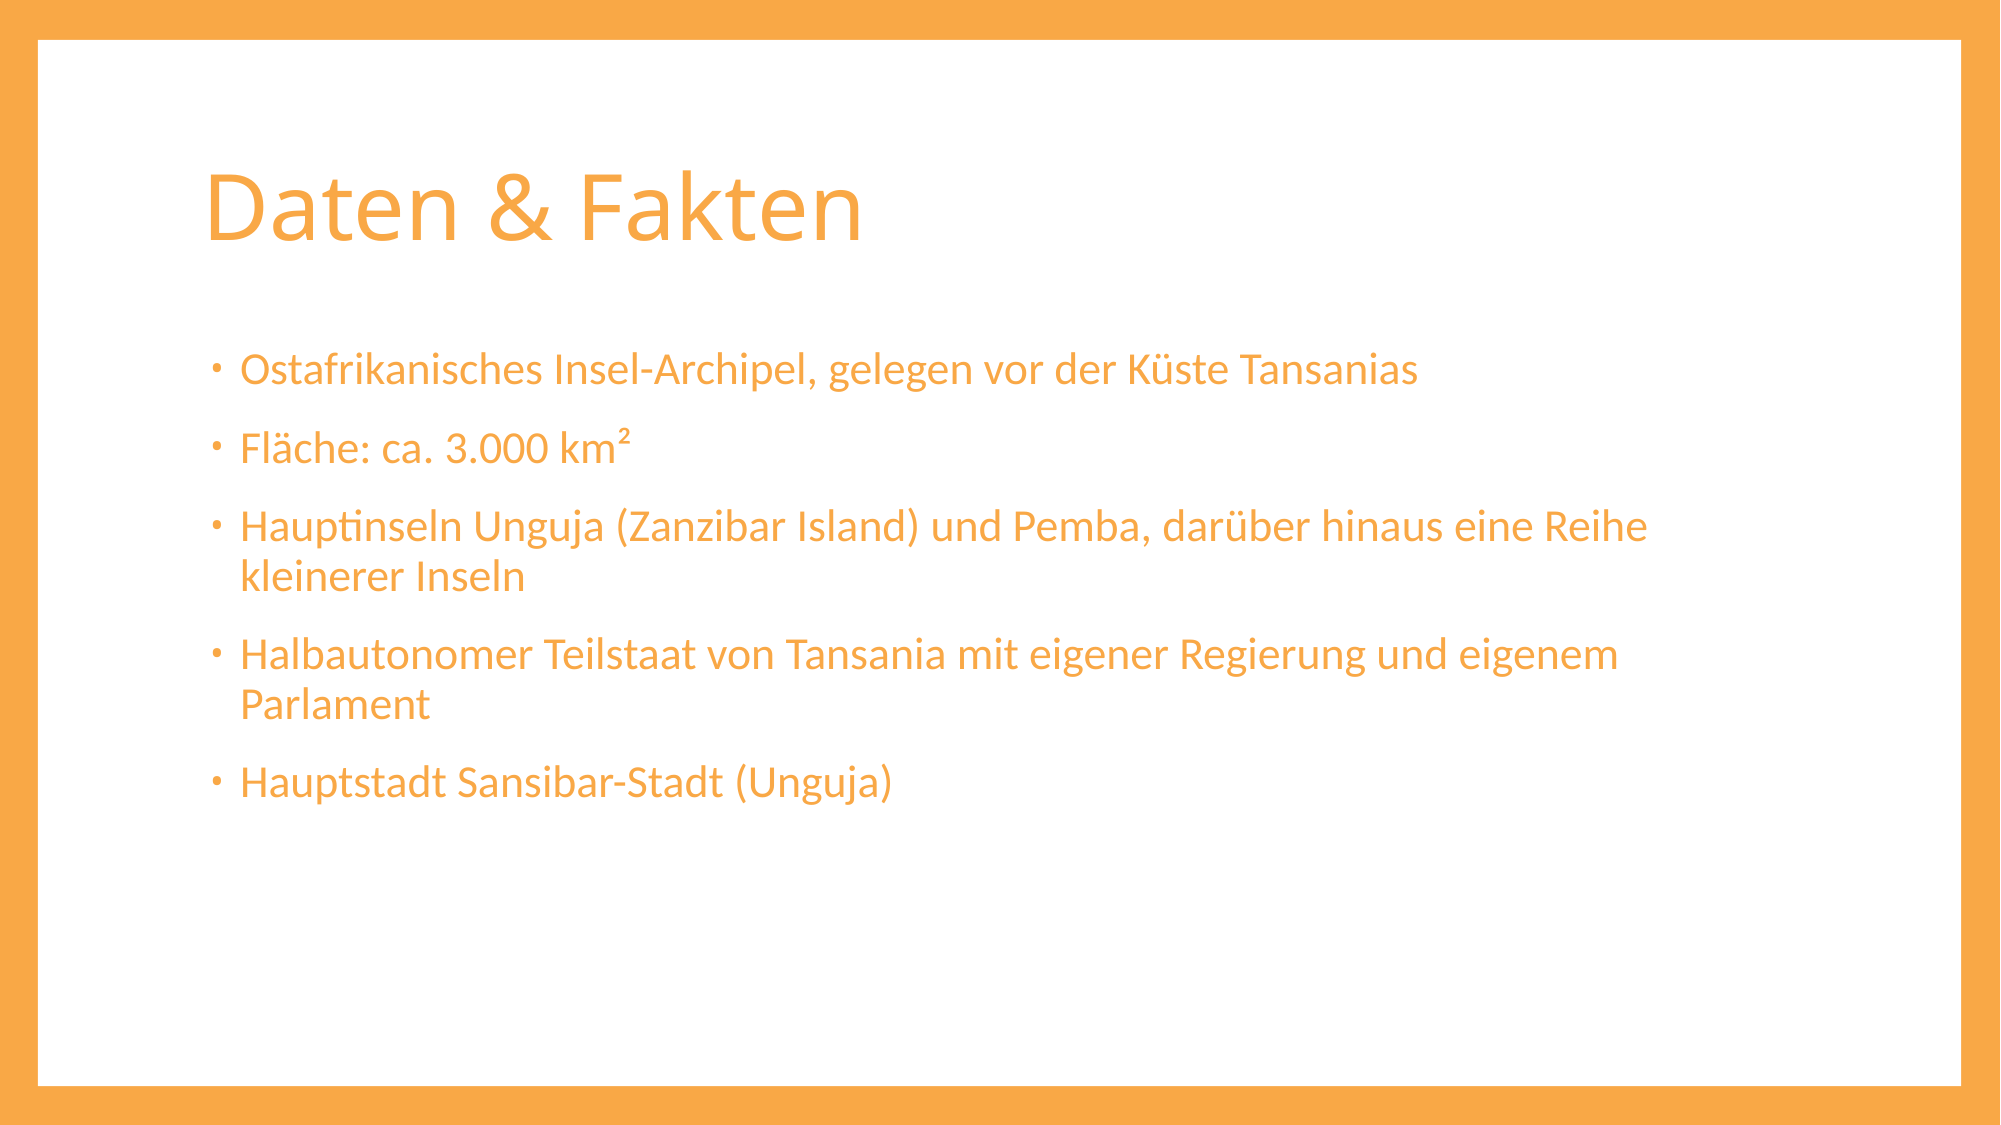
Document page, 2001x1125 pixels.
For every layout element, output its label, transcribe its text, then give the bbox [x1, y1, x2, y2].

list Ostafrikanisches Insel-Archipel, gelegen vor der Küste Tansanias Fläche: ca. 3.000 km² Hauptinseln Unguja (Zanzibar Island) und Pemba, darüber hinaus eine Reihe kleinerer Inseln Halbautonomer Teilstaat von Tansania mit eigener Regierung und eigenem Parlament Hauptstadt Sansibar-Stadt (Unguja) [187, 337, 1808, 1000]
title Daten & Fakten [187, 99, 1808, 323]
